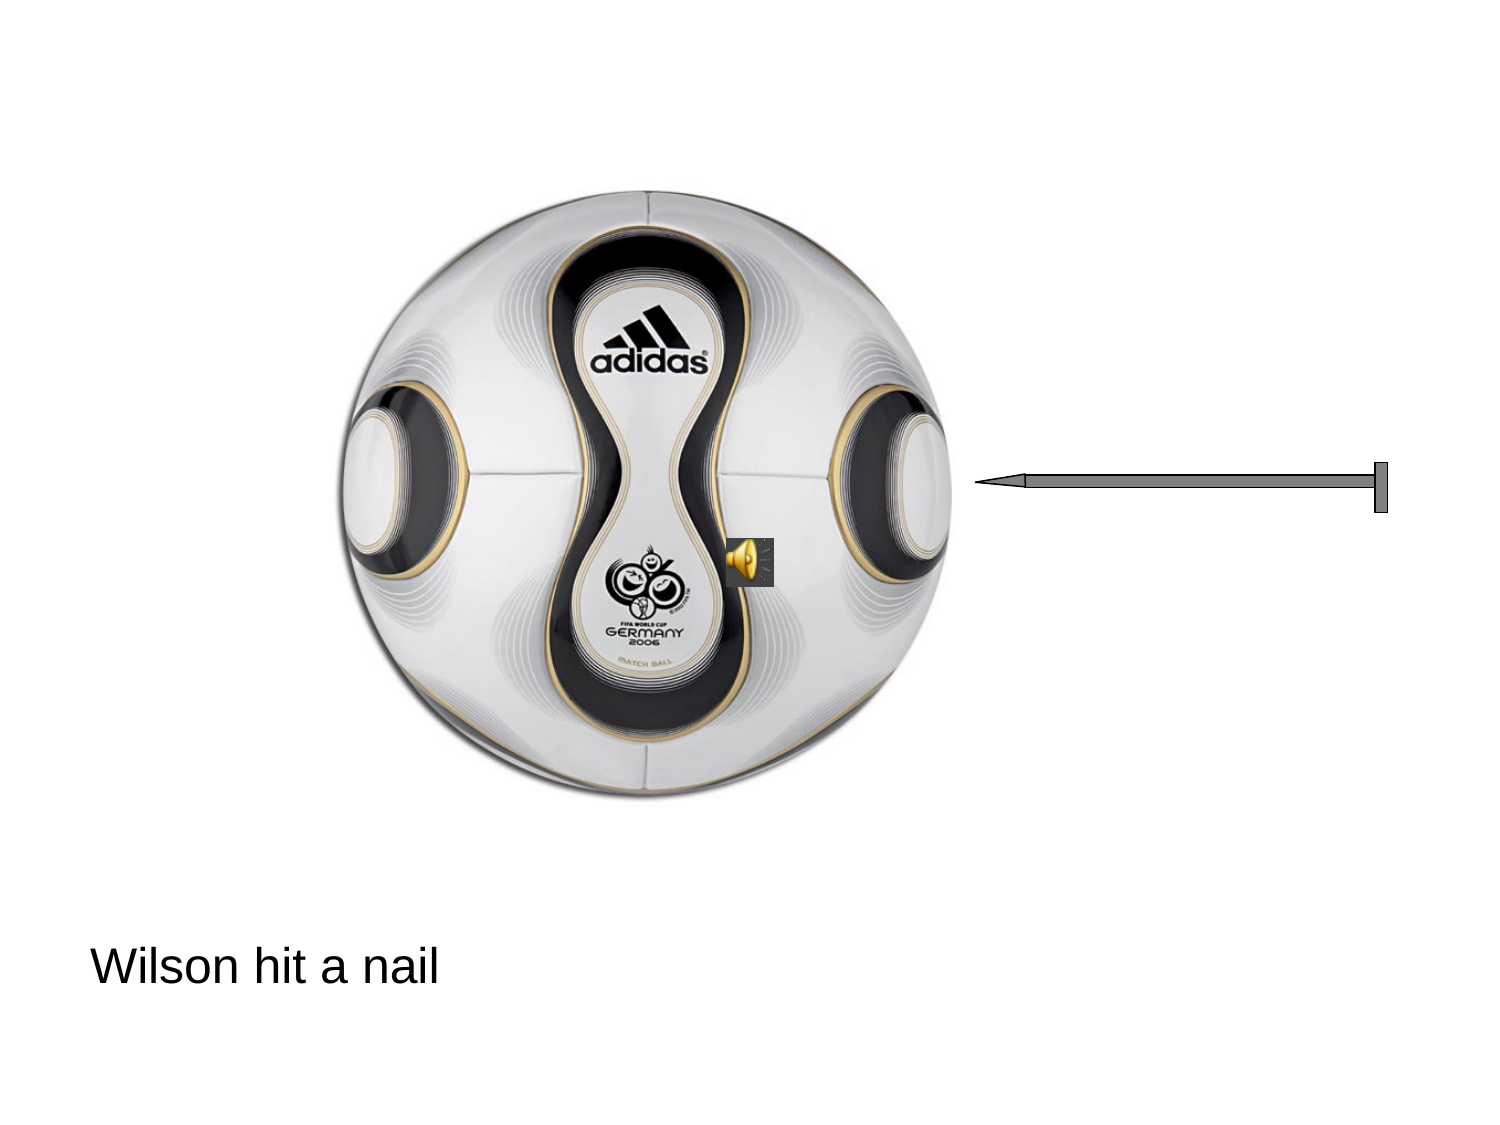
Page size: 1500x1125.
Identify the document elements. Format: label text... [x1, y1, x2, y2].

text_box [1374, 462, 1388, 513]
text_box [979, 474, 1026, 487]
list Wilson hit a nail [74, 937, 738, 1006]
picture [724, 537, 776, 588]
text_box [1025, 474, 1374, 488]
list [312, 162, 976, 826]
